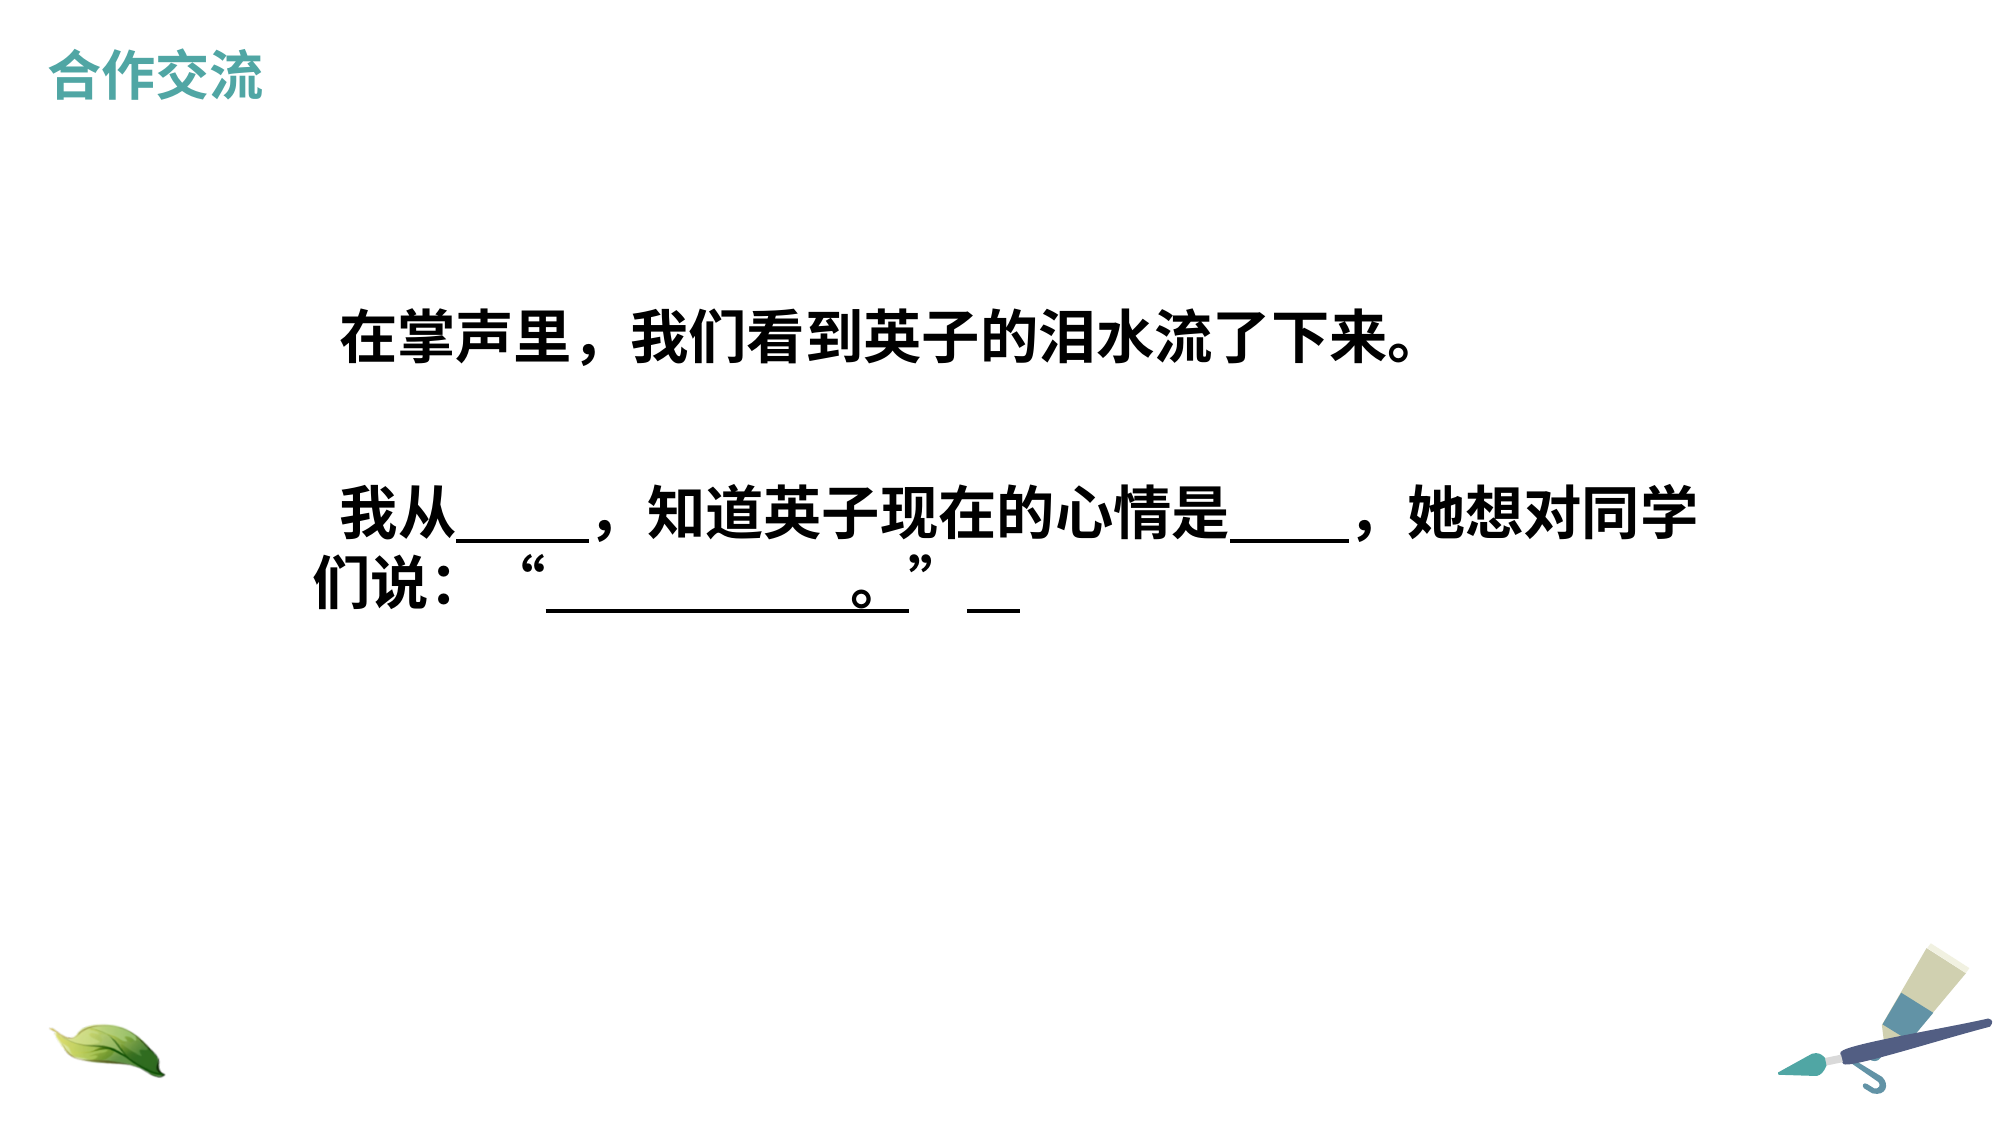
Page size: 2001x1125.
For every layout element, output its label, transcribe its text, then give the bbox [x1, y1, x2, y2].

picture [43, 1010, 171, 1092]
text_box 合作交流 [32, 33, 347, 114]
text_box 我从 ，知道英子现在的心情是 ，她想对同学们说：“ 。” [297, 468, 1758, 624]
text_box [1811, 945, 1974, 1125]
text_box 在掌声里，我们看到英子的泪水流了下来。 [257, 292, 1943, 378]
